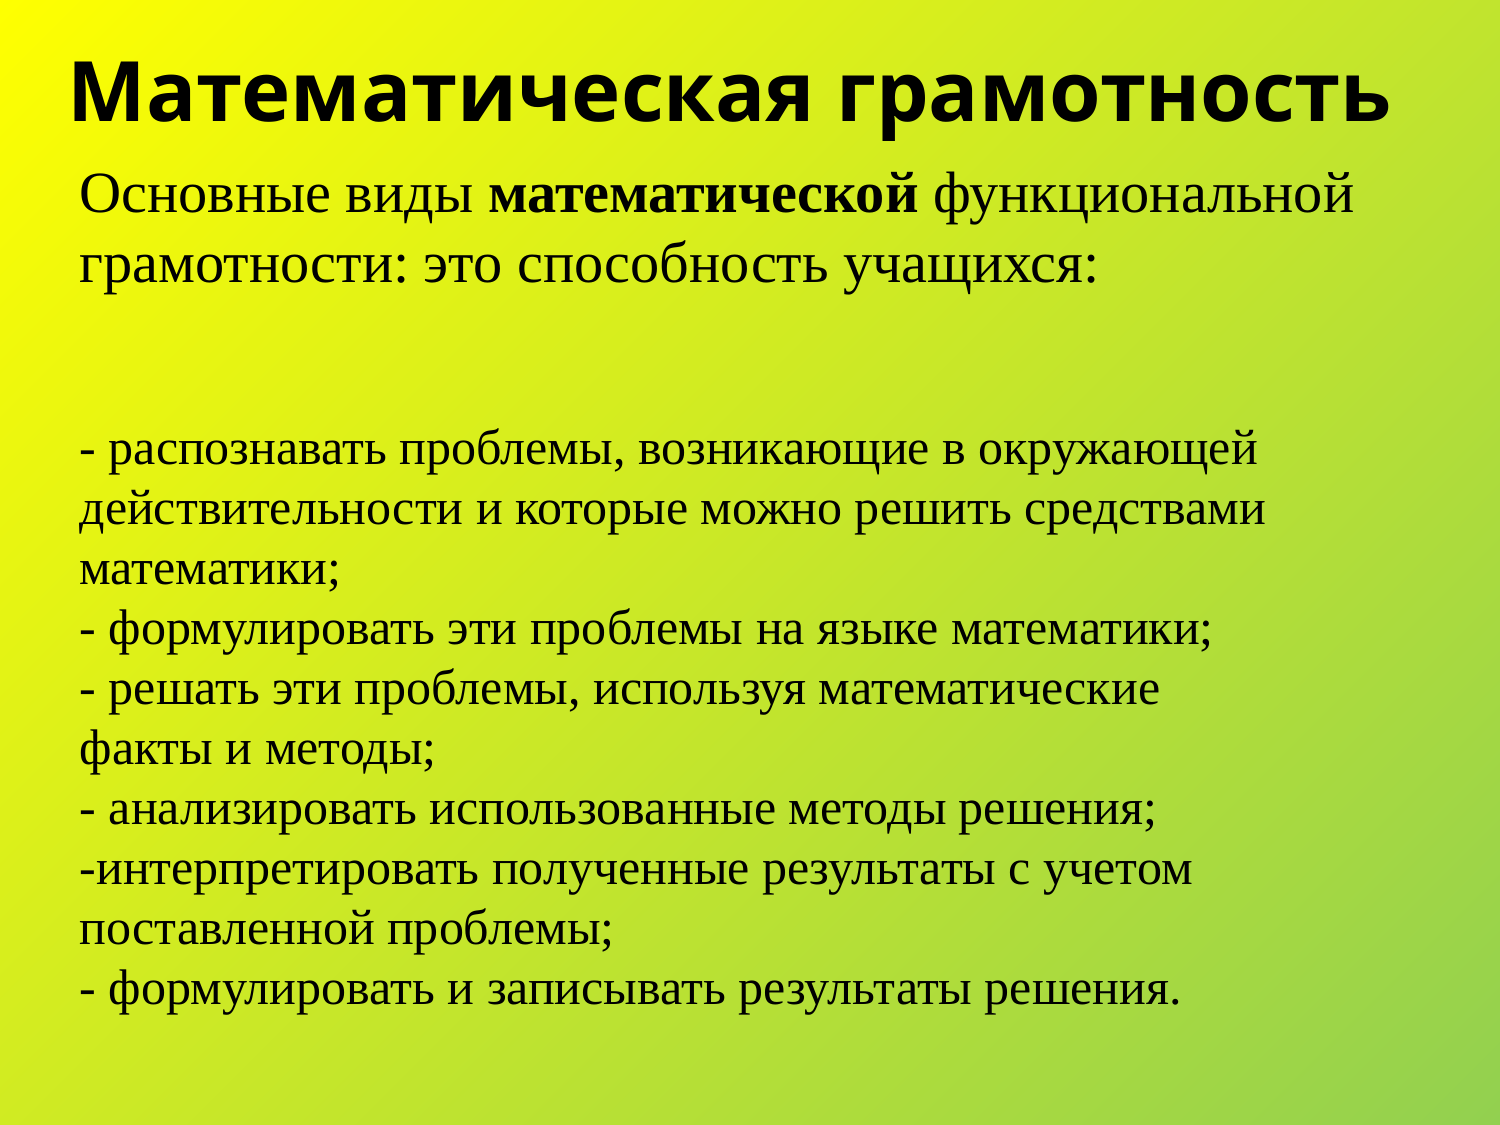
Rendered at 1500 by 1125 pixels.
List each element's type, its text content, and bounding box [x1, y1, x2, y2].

text_box Основные виды математической функциональной грамотности: это способность учащихся: - распознавать проблемы, возникающие в окружающей действительности и которые можно решить средствами математики; - формулировать эти проблемы на языке математики; - решать эти проблемы, используя математические факты и методы; - анализировать использованные методы решения; -интерпретировать полученные результаты с учетом поставленной проблемы; - формулировать и записывать результаты решения. [64, 146, 1420, 1022]
text_box Математическая грамотность [53, 30, 1408, 146]
